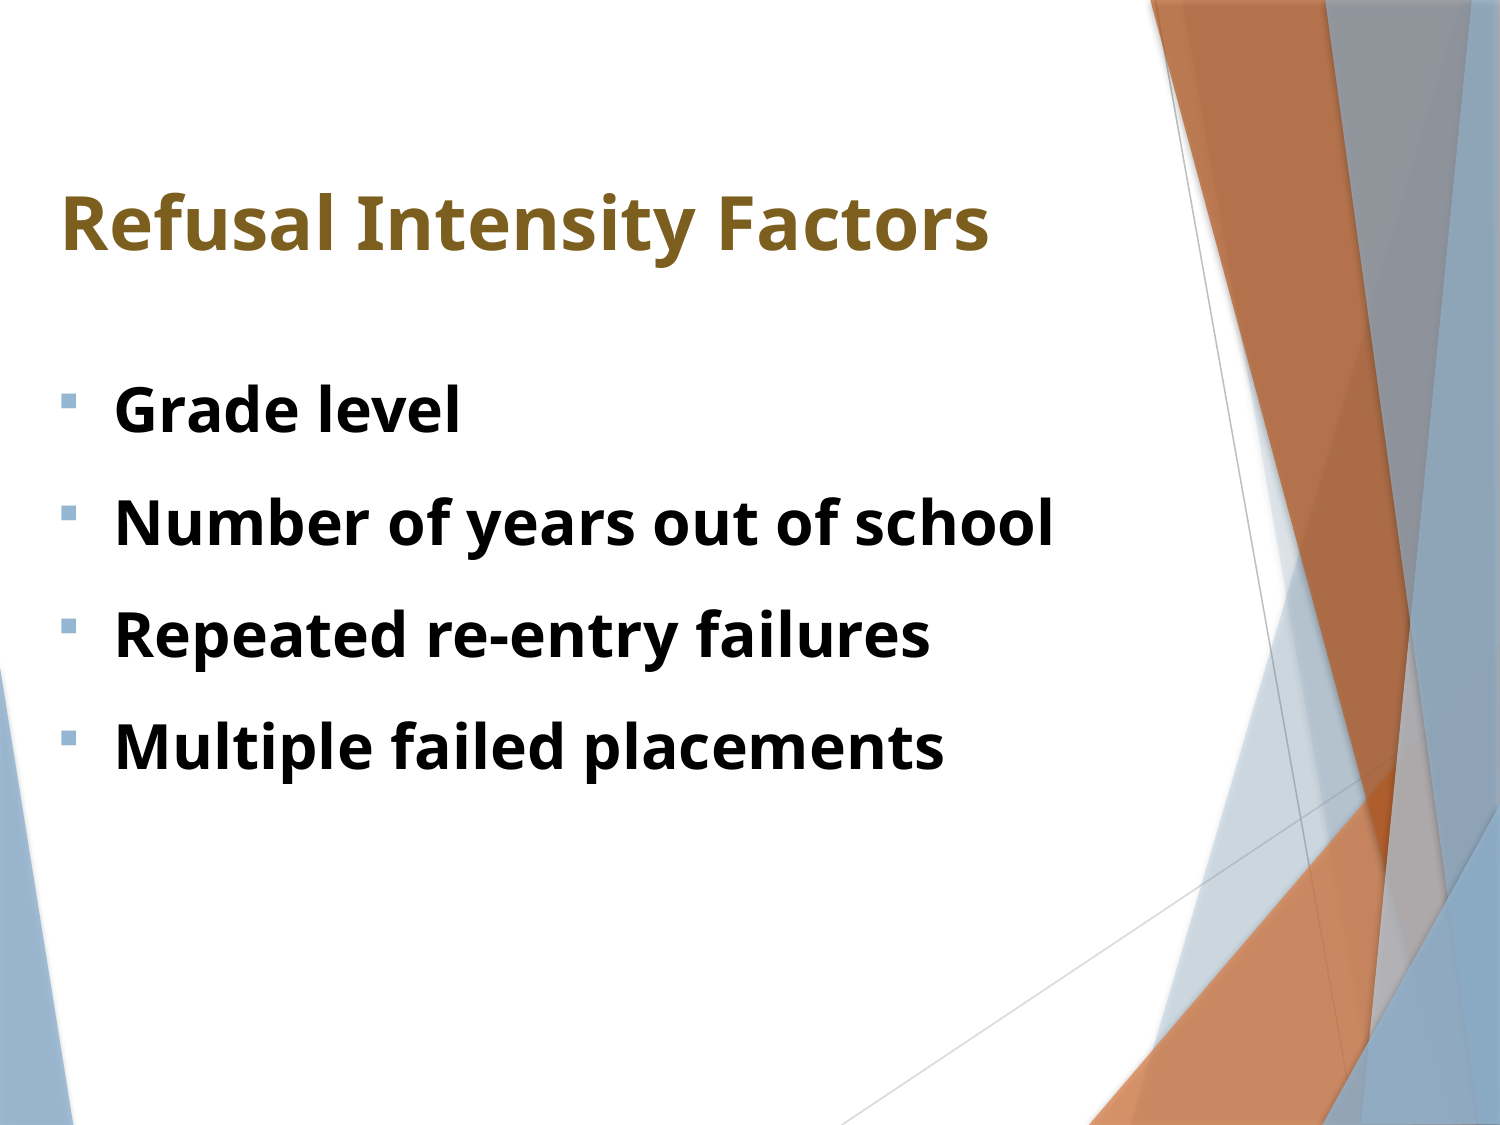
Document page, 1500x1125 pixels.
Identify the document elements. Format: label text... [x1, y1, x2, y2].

title Refusal Intensity Factors [44, 162, 1198, 307]
list Grade level Number of years out of school Repeated re-entry failures Multiple failed placements [42, 362, 1113, 1125]
